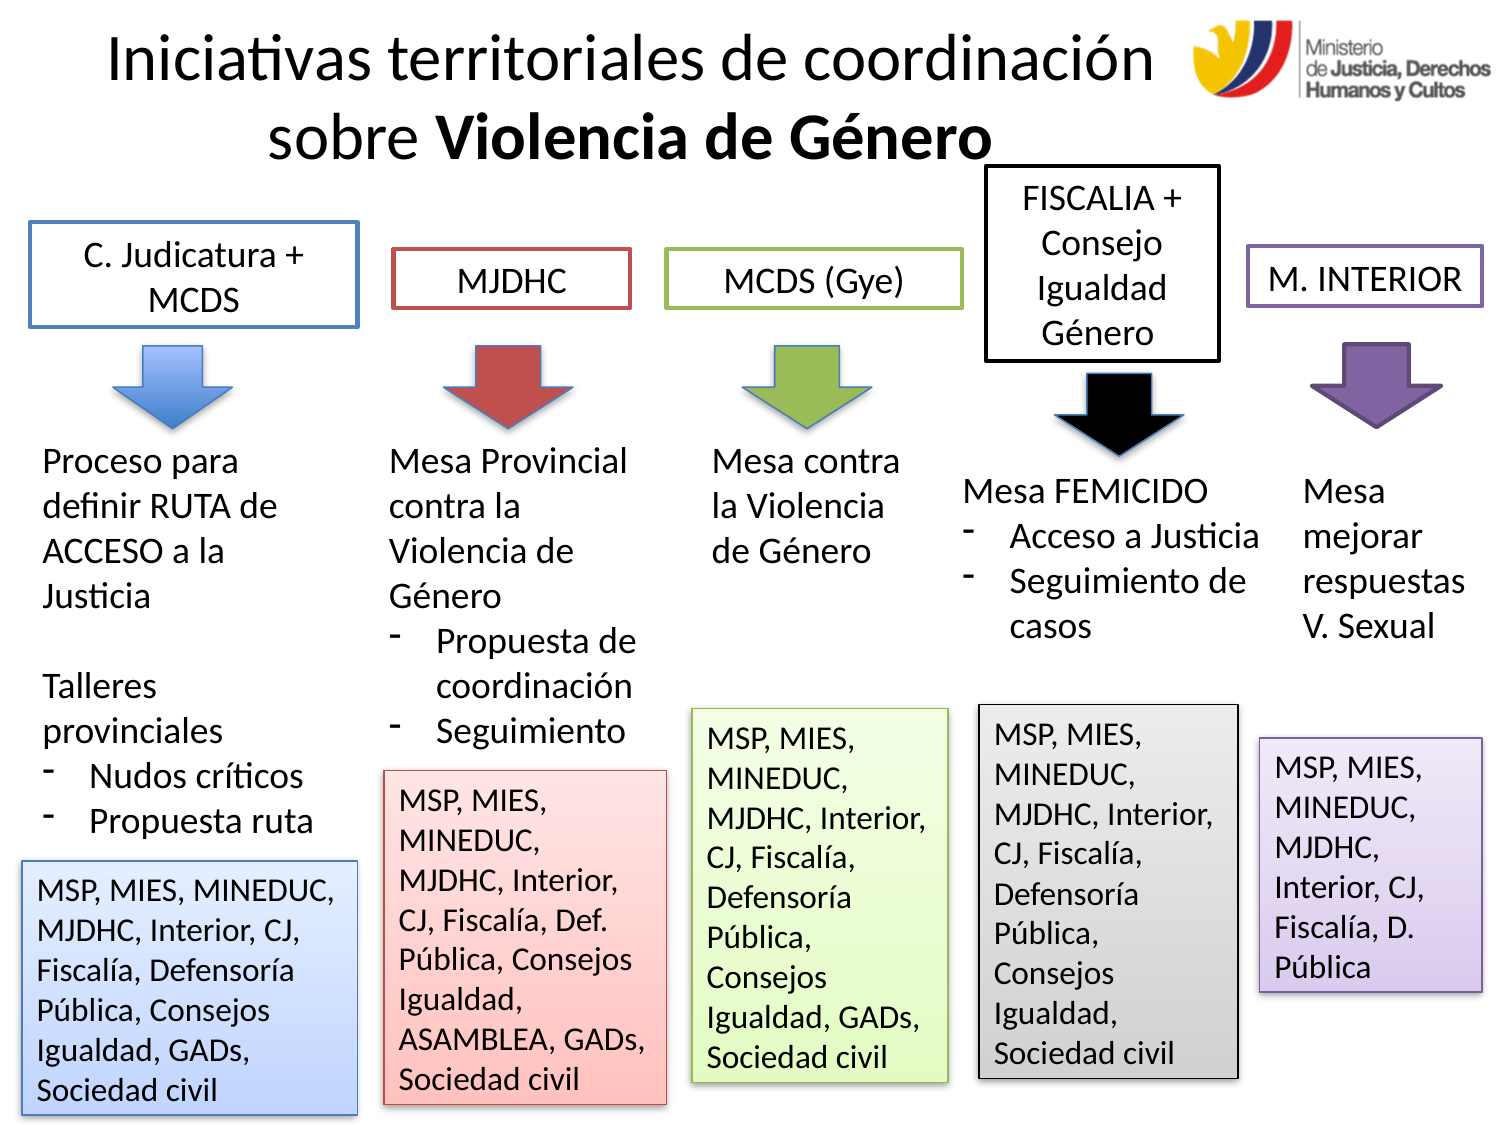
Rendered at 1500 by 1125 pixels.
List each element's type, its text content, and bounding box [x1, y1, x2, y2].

text_box MSP, MIES, MINEDUC, MJDHC, Interior, CJ, Fiscalía, Def. Pública, Consejos Igualdad, ASAMBLEA, GADs, Sociedad civil [383, 770, 667, 1105]
text_box [741, 345, 873, 430]
text_box [112, 345, 234, 430]
text_box [442, 345, 574, 430]
text_box [1053, 372, 1185, 457]
text_box Mesa mejorar respuestas V. Sexual [1287, 459, 1483, 654]
text_box Proceso para definir RUTA de ACCESO a la Justicia Talleres provinciales Nudos críticos Propuesta ruta [27, 428, 356, 849]
text_box M. INTERIOR [1246, 244, 1484, 308]
text_box MSP, MIES, MINEDUC, MJDHC, Interior, CJ, Fiscalía, D. Pública [1259, 737, 1483, 993]
text_box [1309, 342, 1444, 429]
text_box MSP, MIES, MINEDUC, MJDHC, Interior, CJ, Fiscalía, Defensoría Pública, Consejos Igualdad, GADs, Sociedad civil [691, 708, 949, 1083]
text_box MJDHC [391, 247, 632, 310]
text_box Mesa contra la Violencia de Género [696, 428, 930, 579]
picture [1186, 6, 1495, 118]
text_box Mesa Provincial contra la Violencia de Género Propuesta de coordinación Seguimiento [374, 428, 654, 759]
text_box MSP, MIES, MINEDUC, MJDHC, Interior, CJ, Fiscalía, Defensoría Pública, Consejos Igualdad, Sociedad civil [978, 704, 1239, 1079]
text_box Mesa FEMICIDO Acceso a Justicia Seguimiento de casos [947, 459, 1287, 654]
text_box MSP, MIES, MINEDUC, MJDHC, Interior, CJ, Fiscalía, Defensoría Pública, Consejos Igualdad, GADs, Sociedad civil [21, 860, 358, 1116]
text_box C. Judicatura + MCDS [28, 220, 360, 329]
title Iniciativas territoriales de coordinación sobre Violencia de Género [60, 28, 1201, 158]
text_box MCDS (Gye) [664, 247, 964, 310]
text_box FISCALIA + Consejo Igualdad Género [984, 164, 1221, 363]
